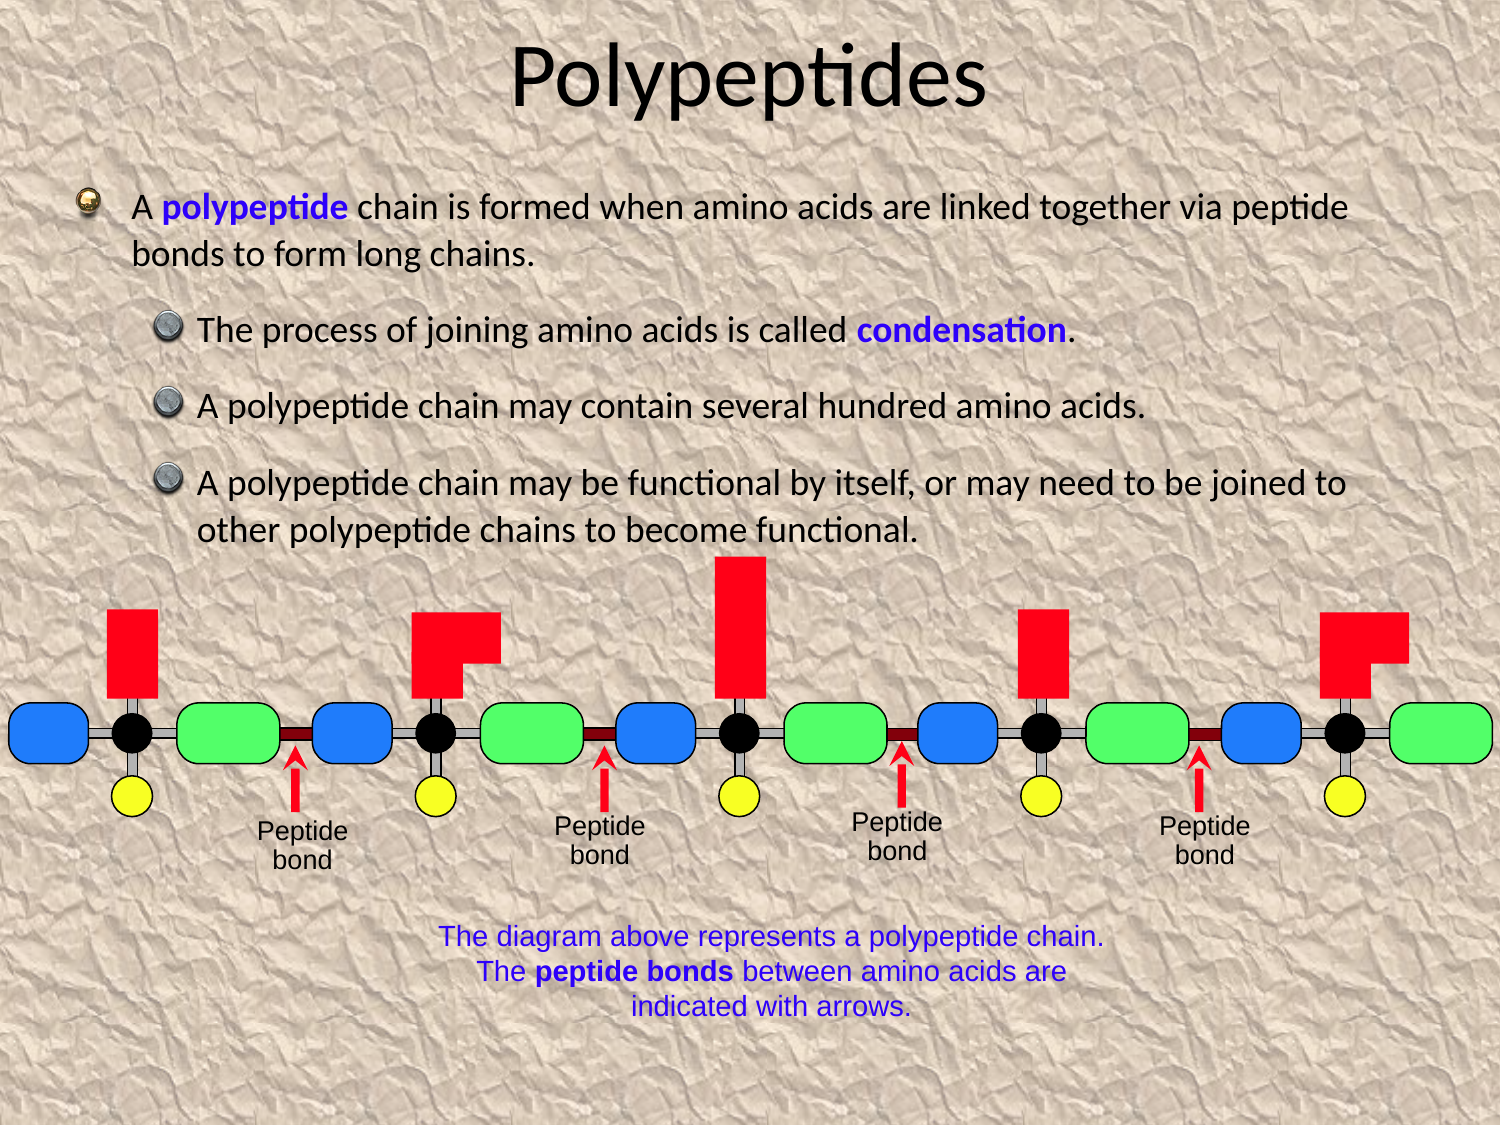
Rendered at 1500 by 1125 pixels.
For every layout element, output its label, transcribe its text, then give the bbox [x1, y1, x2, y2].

picture [150, 385, 186, 423]
list A polypeptide chain is formed when amino acids are linked together via peptide bonds to form long chains. The process of joining amino acids is called condensation. A polypeptide chain may contain several hundred amino acids. A polypeptide chain may be functional by itself, or may need to be joined to other polypeptide chains to become functional. [60, 172, 1388, 522]
picture [150, 309, 186, 347]
title Polypeptides [0, 0, 1500, 132]
picture [150, 461, 186, 499]
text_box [8, 556, 1493, 817]
picture [75, 187, 101, 222]
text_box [232, 740, 1262, 1017]
